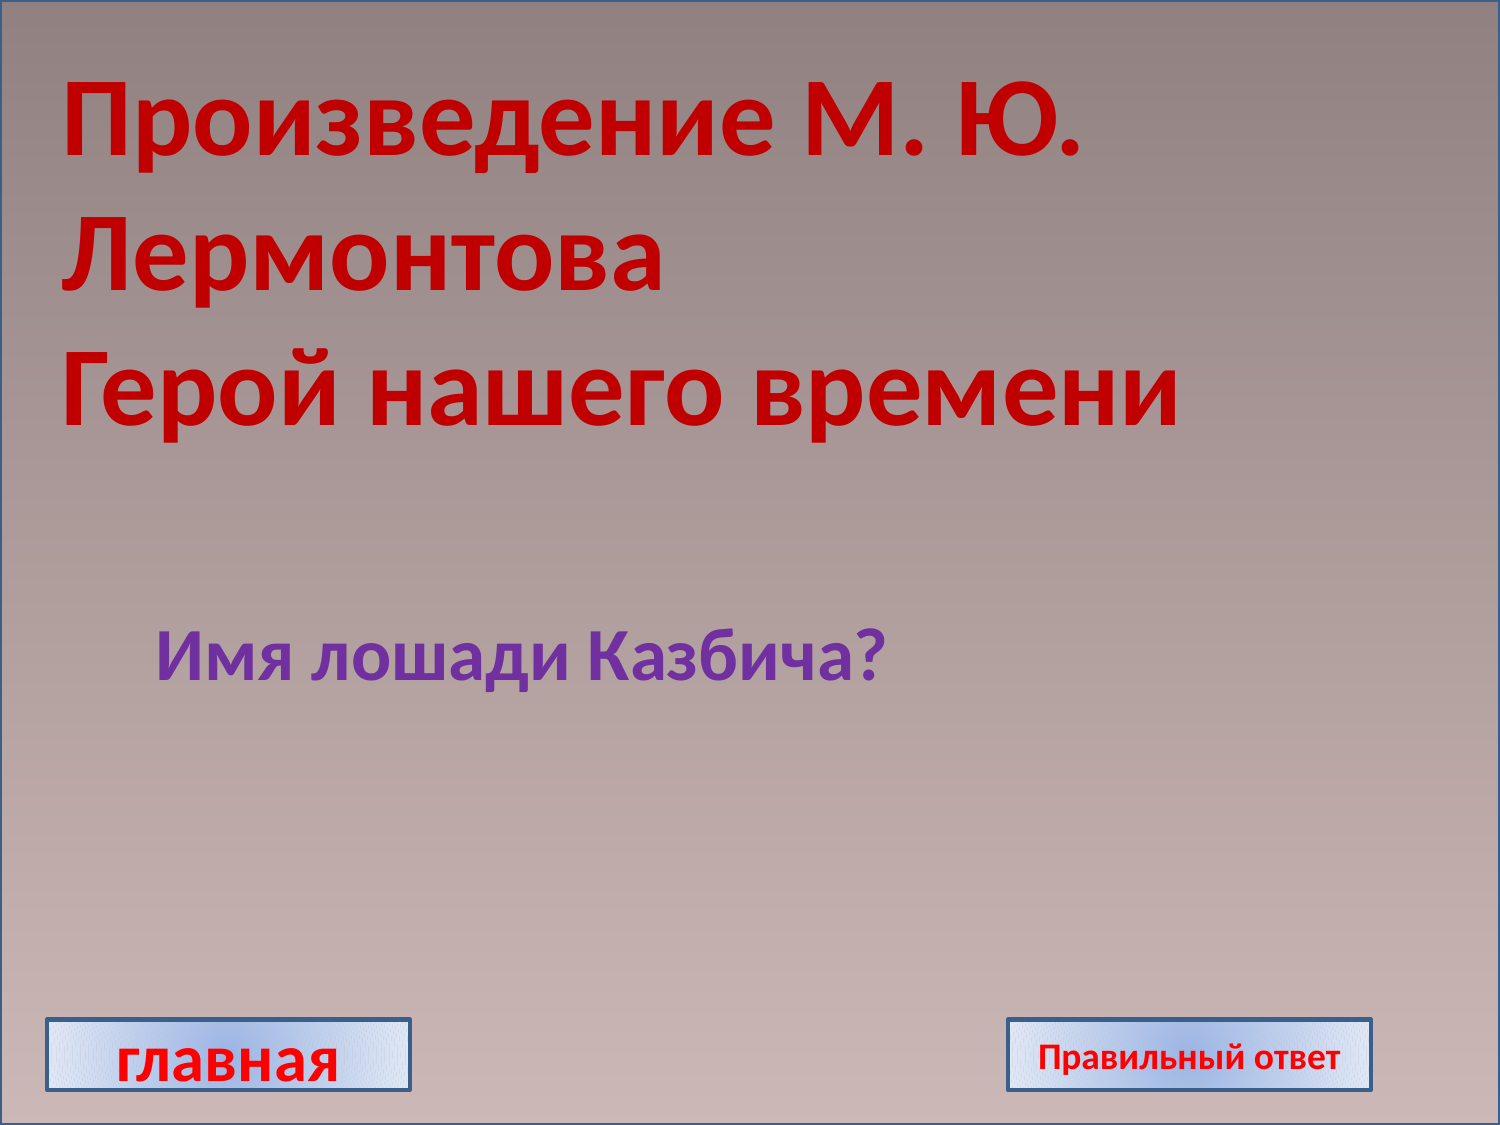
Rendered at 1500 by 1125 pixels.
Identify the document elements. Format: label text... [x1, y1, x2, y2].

text_box Имя лошади Казбича? [140, 597, 1231, 703]
text_box Произведение М. Ю. Лермонтова Герой нашего времени [46, 35, 1442, 591]
text_box главная [45, 1017, 412, 1092]
text_box [0, 0, 1500, 1125]
text_box Правильный ответ [1006, 1017, 1373, 1092]
